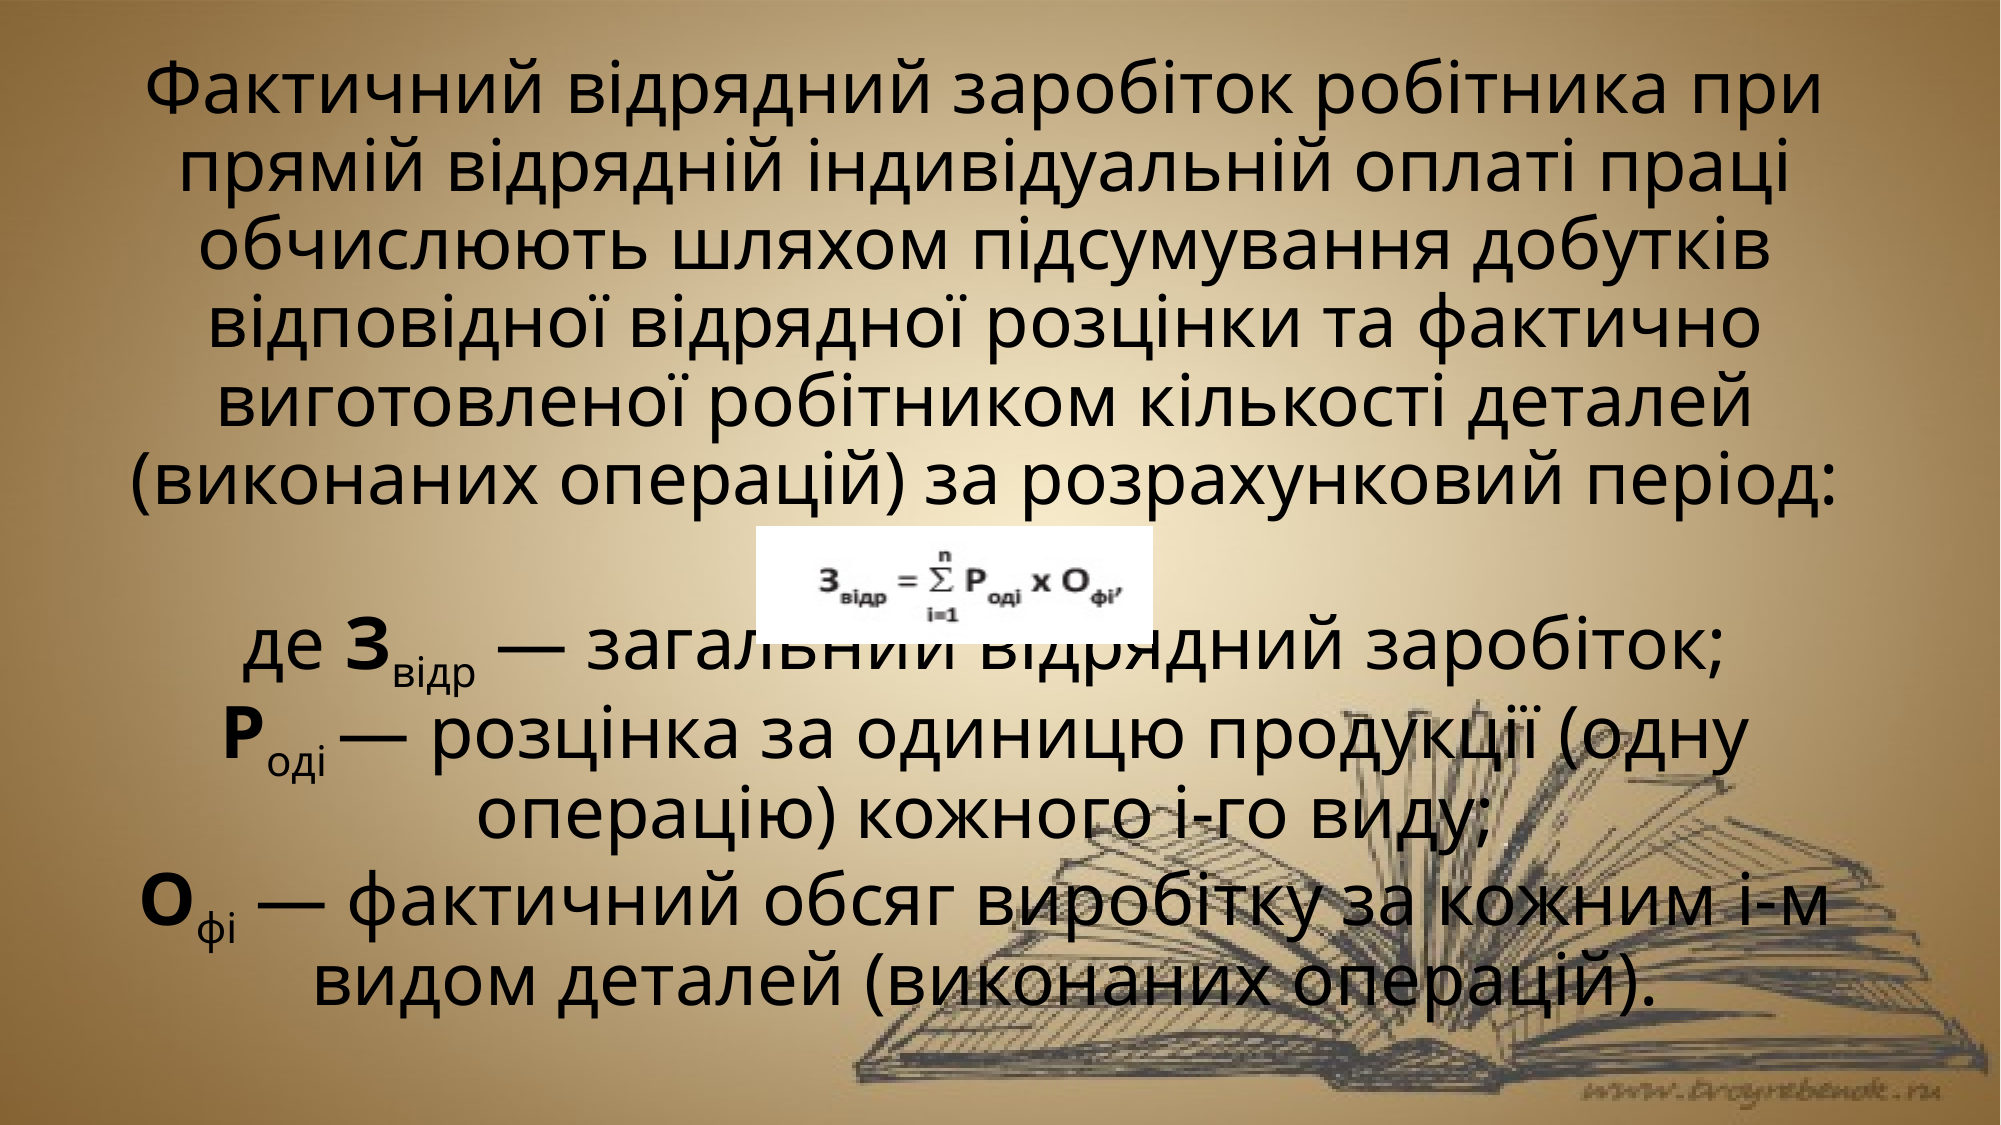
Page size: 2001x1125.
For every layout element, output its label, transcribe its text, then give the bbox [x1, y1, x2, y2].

picture [0, 0, 2001, 1125]
picture [756, 526, 1153, 644]
title Фактичний відрядний заробіток робітника при прямій відрядній індивідуальній оплаті праці обчислюють шляхом підсумування добутків відповідної відрядної розцінки та фактично виготовленої робітником кількості деталей (виконаних операцій) за розрахунковий період: де Звідр — загальний відрядний заробіток; Родi — розцінка за одиницю продукції (одну операцію) кожного i-го виду; Офi — фактичний обсяг виробітку за кожним i-м видом деталей (виконаних операцій). [66, 34, 1904, 1125]
